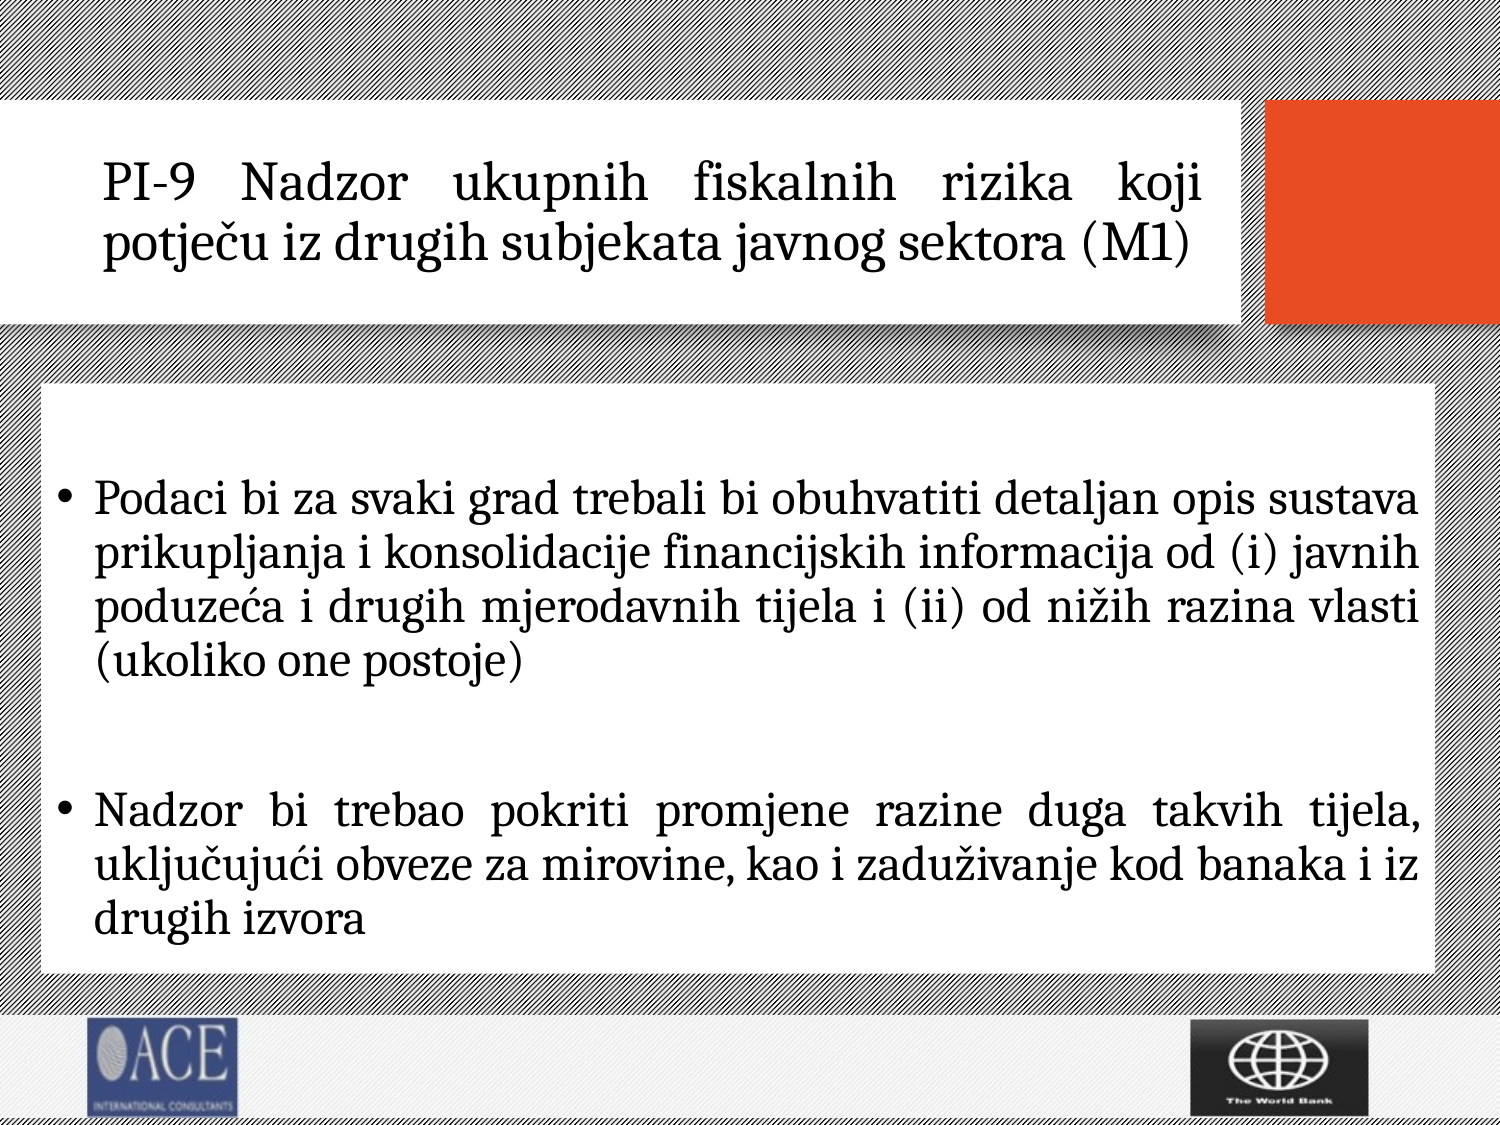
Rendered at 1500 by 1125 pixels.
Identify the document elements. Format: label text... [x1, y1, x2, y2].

title PI-9 Nadzor ukupnih fiskalnih rizika koji potječu iz drugih subjekata javnog sektora (M1) [86, 123, 1219, 301]
picture [0, 0, 1500, 1125]
list Podaci bi za svaki grad trebali bi obuhvatiti detaljan opis sustava prikupljanja i konsolidacije financijskih informacija od (i) javnih poduzeća i drugih mjerodavnih tijela i (ii) od nižih razina vlasti (ukoliko one postoje) Nadzor bi trebao pokriti promjene razine duga takvih tijela, uključujući obveze za mirovine, kao i zaduživanje kod banaka i iz drugih izvora [40, 383, 1436, 974]
